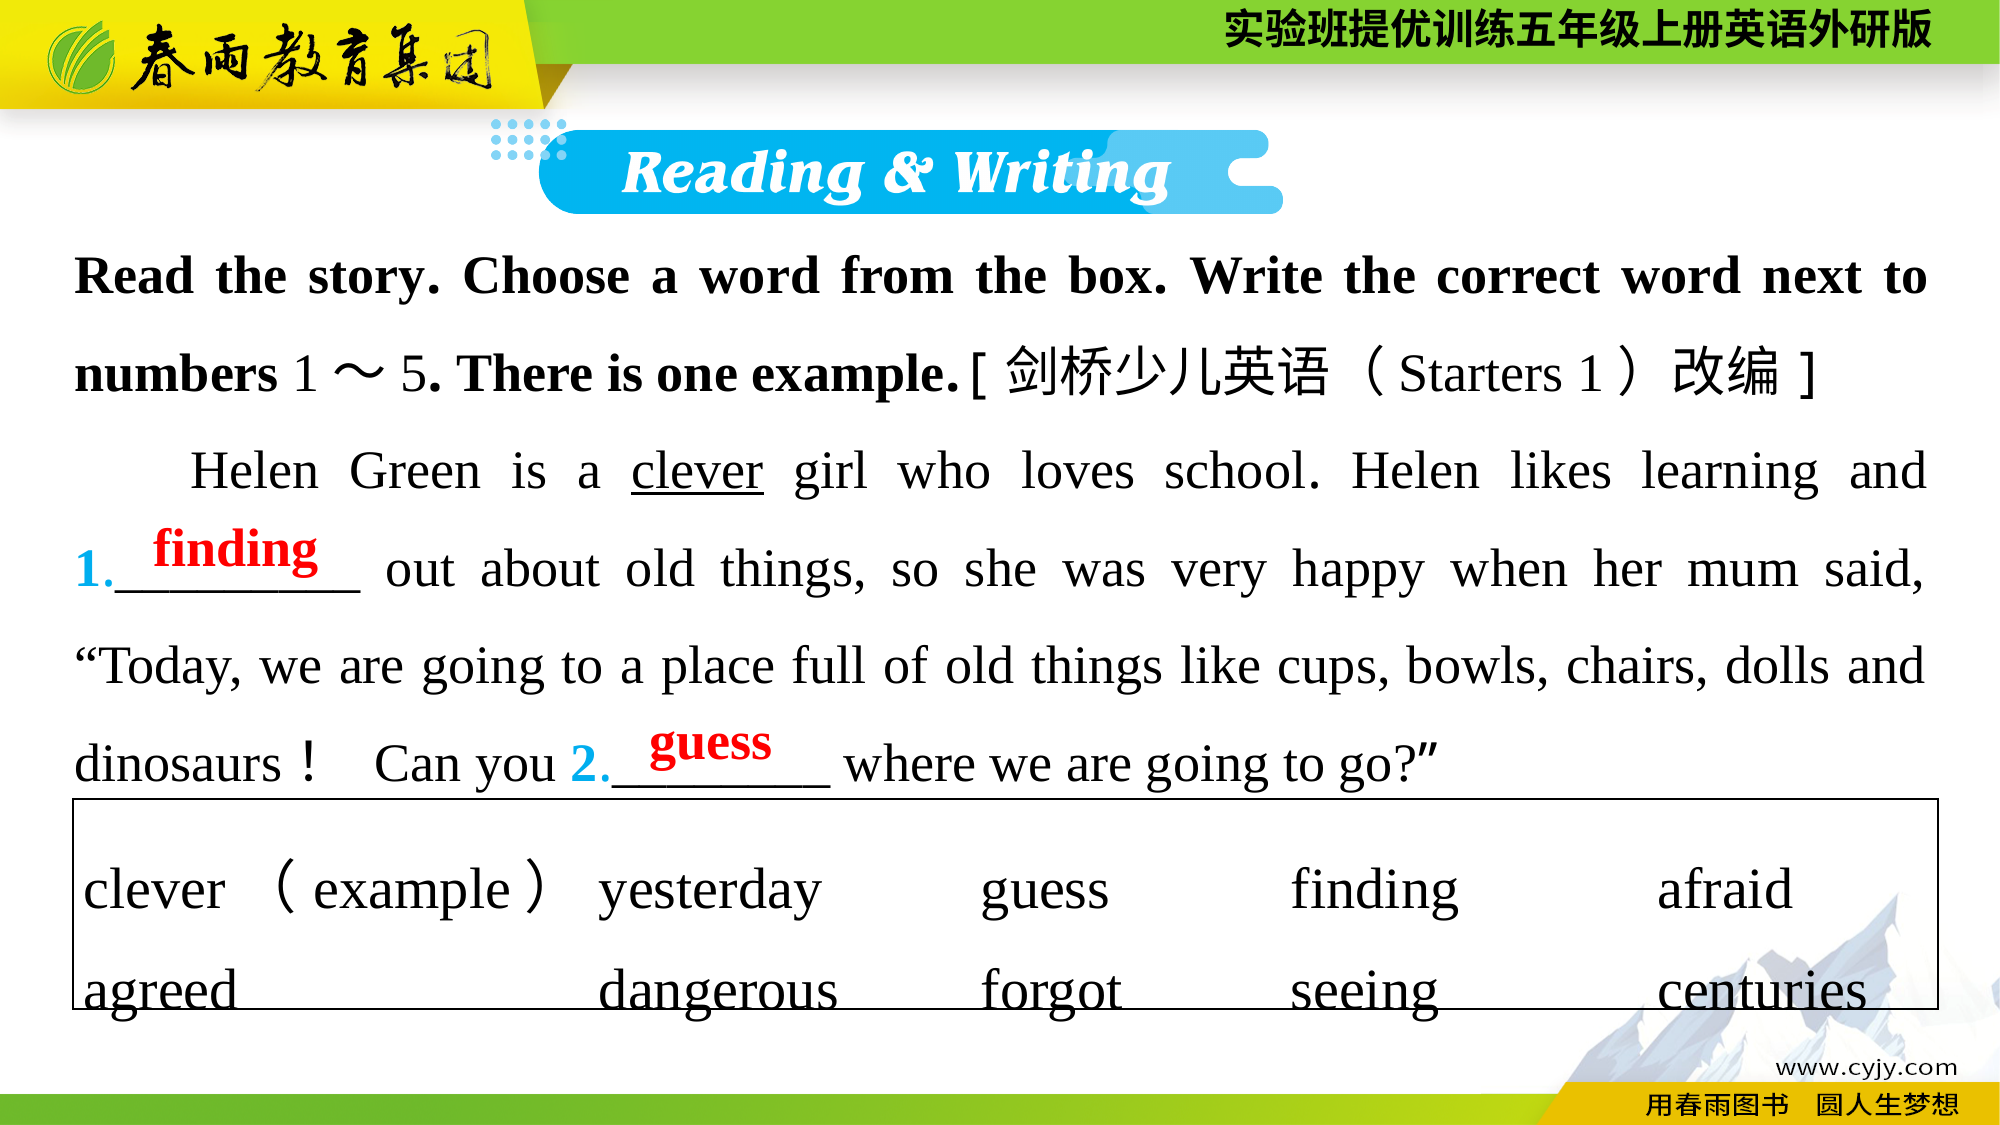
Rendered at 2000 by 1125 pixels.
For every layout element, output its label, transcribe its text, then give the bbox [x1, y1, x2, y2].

picture [0, 0, 2000, 1125]
list Read the story. Choose a word from the box. Write the correct word next to numbers 1～5. There is one example.[剑桥少儿英语（Starters 1）改编] Helen Green is a clever girl who loves school. Helen likes learning and 1._________ out about old things, so she was very happy when her mum said, “Today, we are going to a place full of old things like cups, bowls, chairs, dolls and dinosaurs！ Can you 2.________ where we are going to go?” [59, 199, 1944, 806]
text_box finding [138, 504, 335, 585]
text_box guess [634, 698, 788, 779]
table_header clever（example） yesterday guess finding afraid agreed dangerous forgot seeing centuries [74, 800, 1937, 1008]
